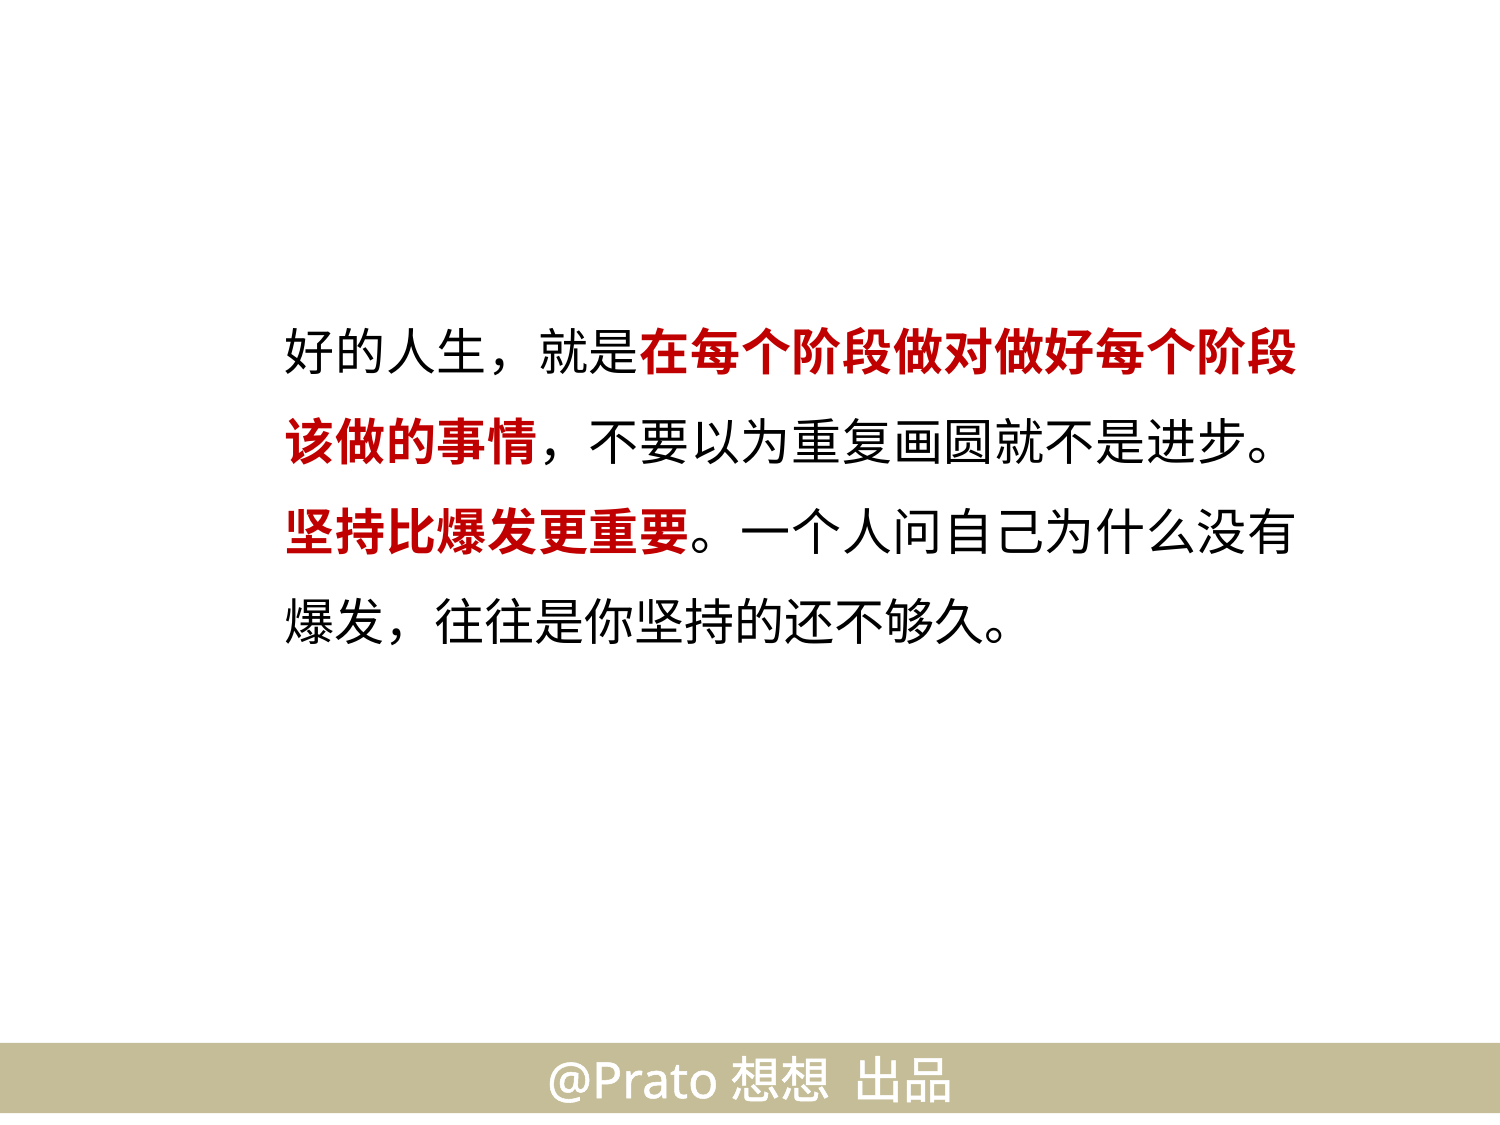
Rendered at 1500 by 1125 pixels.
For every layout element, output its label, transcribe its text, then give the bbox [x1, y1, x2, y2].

text_box @Prato想想 出品 [0, 1041, 1500, 1115]
text_box 好的人生，就是在每个阶段做对做好每个阶段该做的事情，不要以为重复画圆就不是进步。坚持比爆发更重要。一个人问自己为什么没有爆发，往往是你坚持的还不够久。 [269, 282, 1313, 748]
